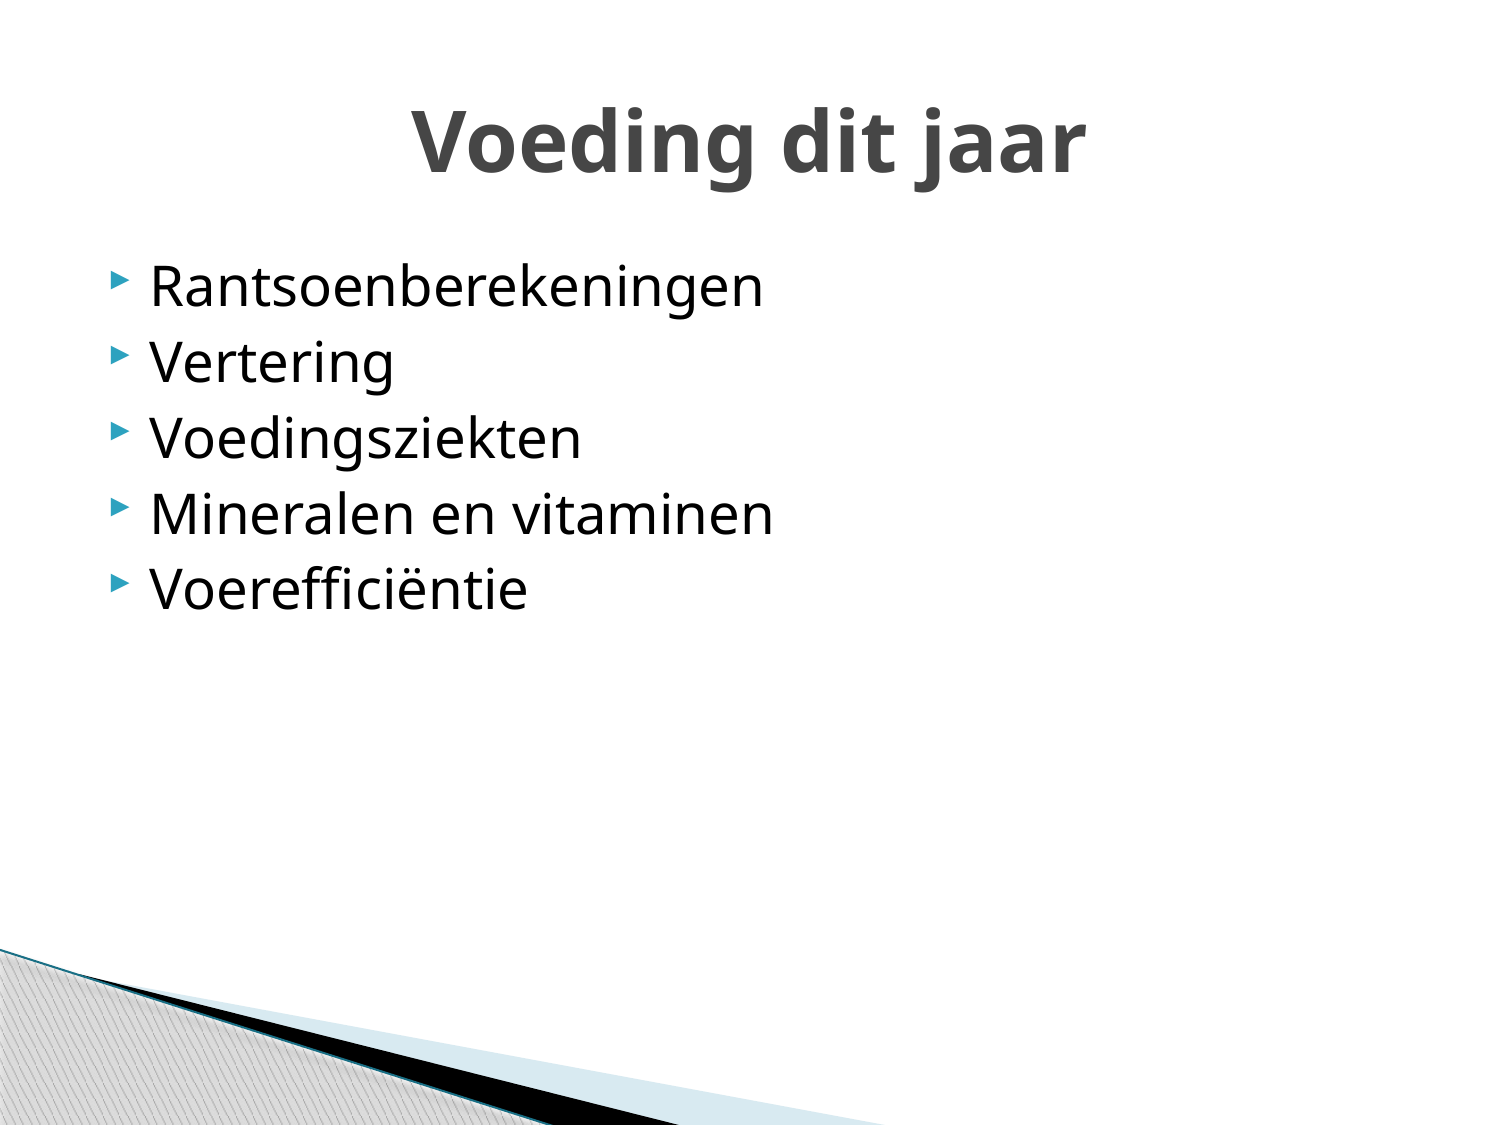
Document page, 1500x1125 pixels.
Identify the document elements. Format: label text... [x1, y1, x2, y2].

title Voeding dit jaar [75, 45, 1425, 233]
list Rantsoenberekeningen Vertering Voedingsziekten Mineralen en vitaminen Voerefficiëntie [75, 243, 1425, 986]
